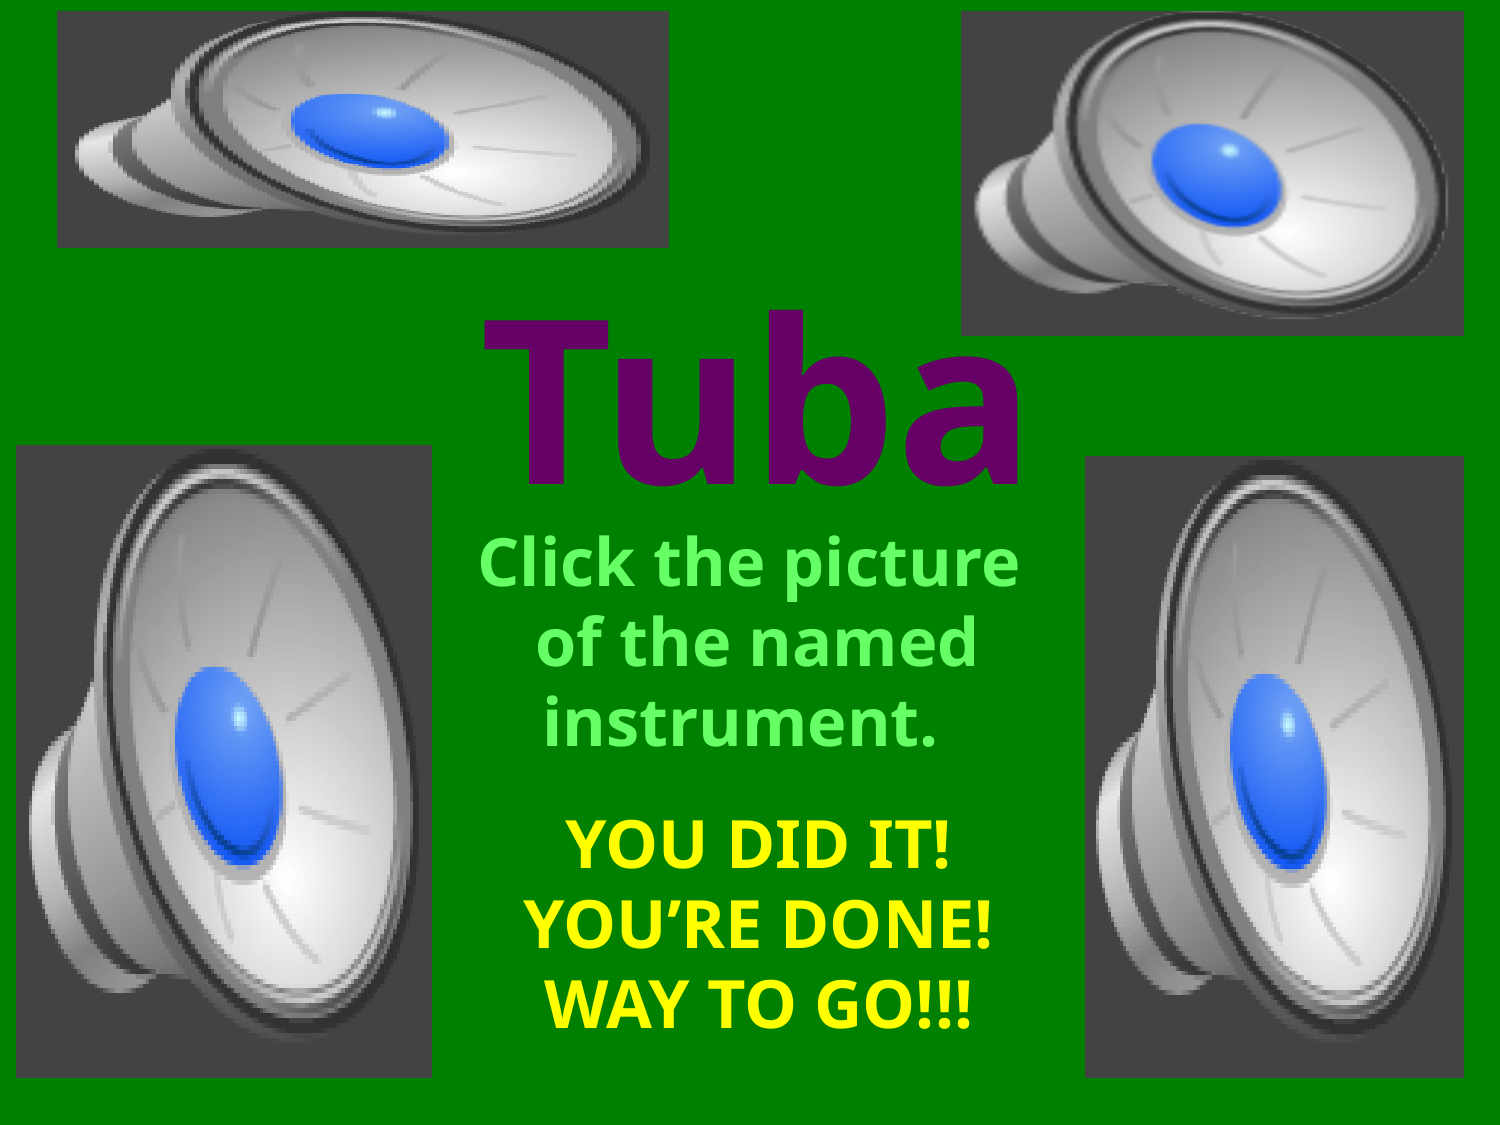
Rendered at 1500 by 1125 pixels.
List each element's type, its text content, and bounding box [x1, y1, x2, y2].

picture [1084, 455, 1465, 1079]
text_box Tuba [332, 247, 1183, 512]
picture [55, 9, 671, 250]
picture [14, 444, 434, 1079]
text_box YOU DID IT! YOU’RE DONE! WAY TO GO!!! [438, 794, 1078, 1050]
picture [960, 9, 1465, 338]
text_box Click the picture of the named instrument. [438, 512, 1078, 768]
